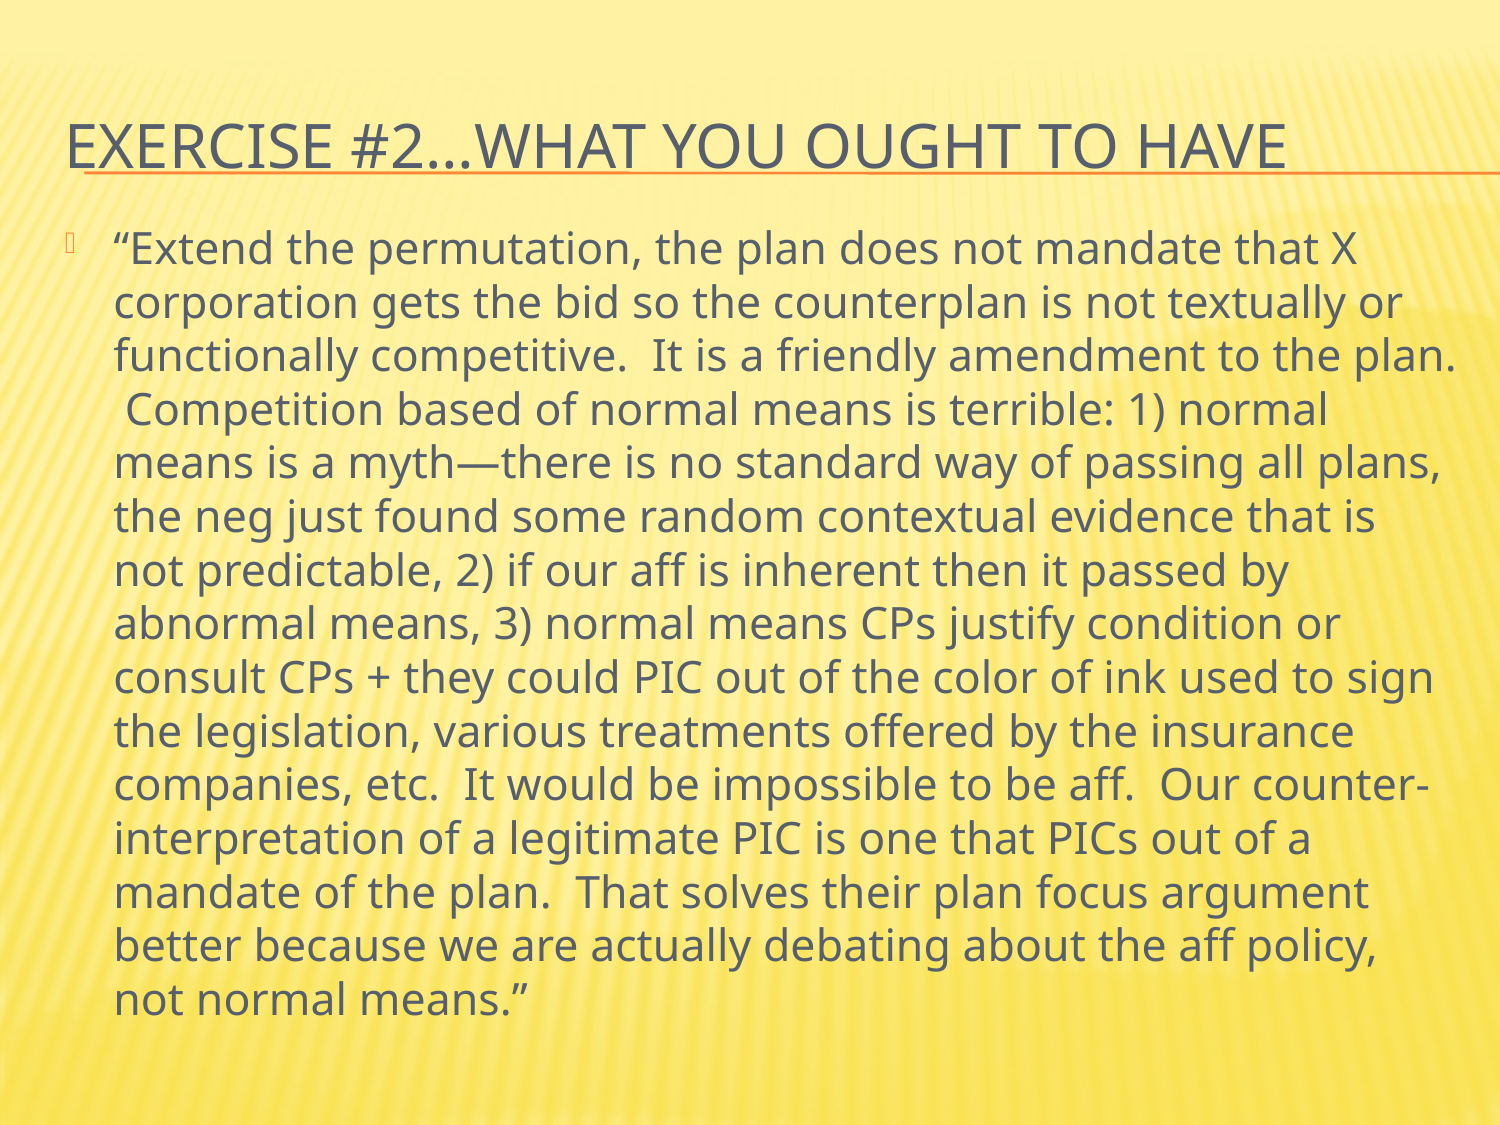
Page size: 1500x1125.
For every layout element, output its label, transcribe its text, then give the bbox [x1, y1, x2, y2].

list “Extend the permutation, the plan does not mandate that X corporation gets the bid so the counterplan is not textually or functionally competitive. It is a friendly amendment to the plan. Competition based of normal means is terrible: 1) normal means is a myth—there is no standard way of passing all plans, the neg just found some random contextual evidence that is not predictable, 2) if our aff is inherent then it passed by abnormal means, 3) normal means CPs justify condition or consult CPs + they could PIC out of the color of ink used to sign the legislation, various treatments offered by the insurance companies, etc. It would be impossible to be aff. Our counter-interpretation of a legitimate PIC is one that PICs out of a mandate of the plan. That solves their plan focus argument better because we are actually debating about the aff policy, not normal means.” [50, 212, 1475, 1038]
title Exercise #2…what you ought to have [50, 75, 1475, 212]
